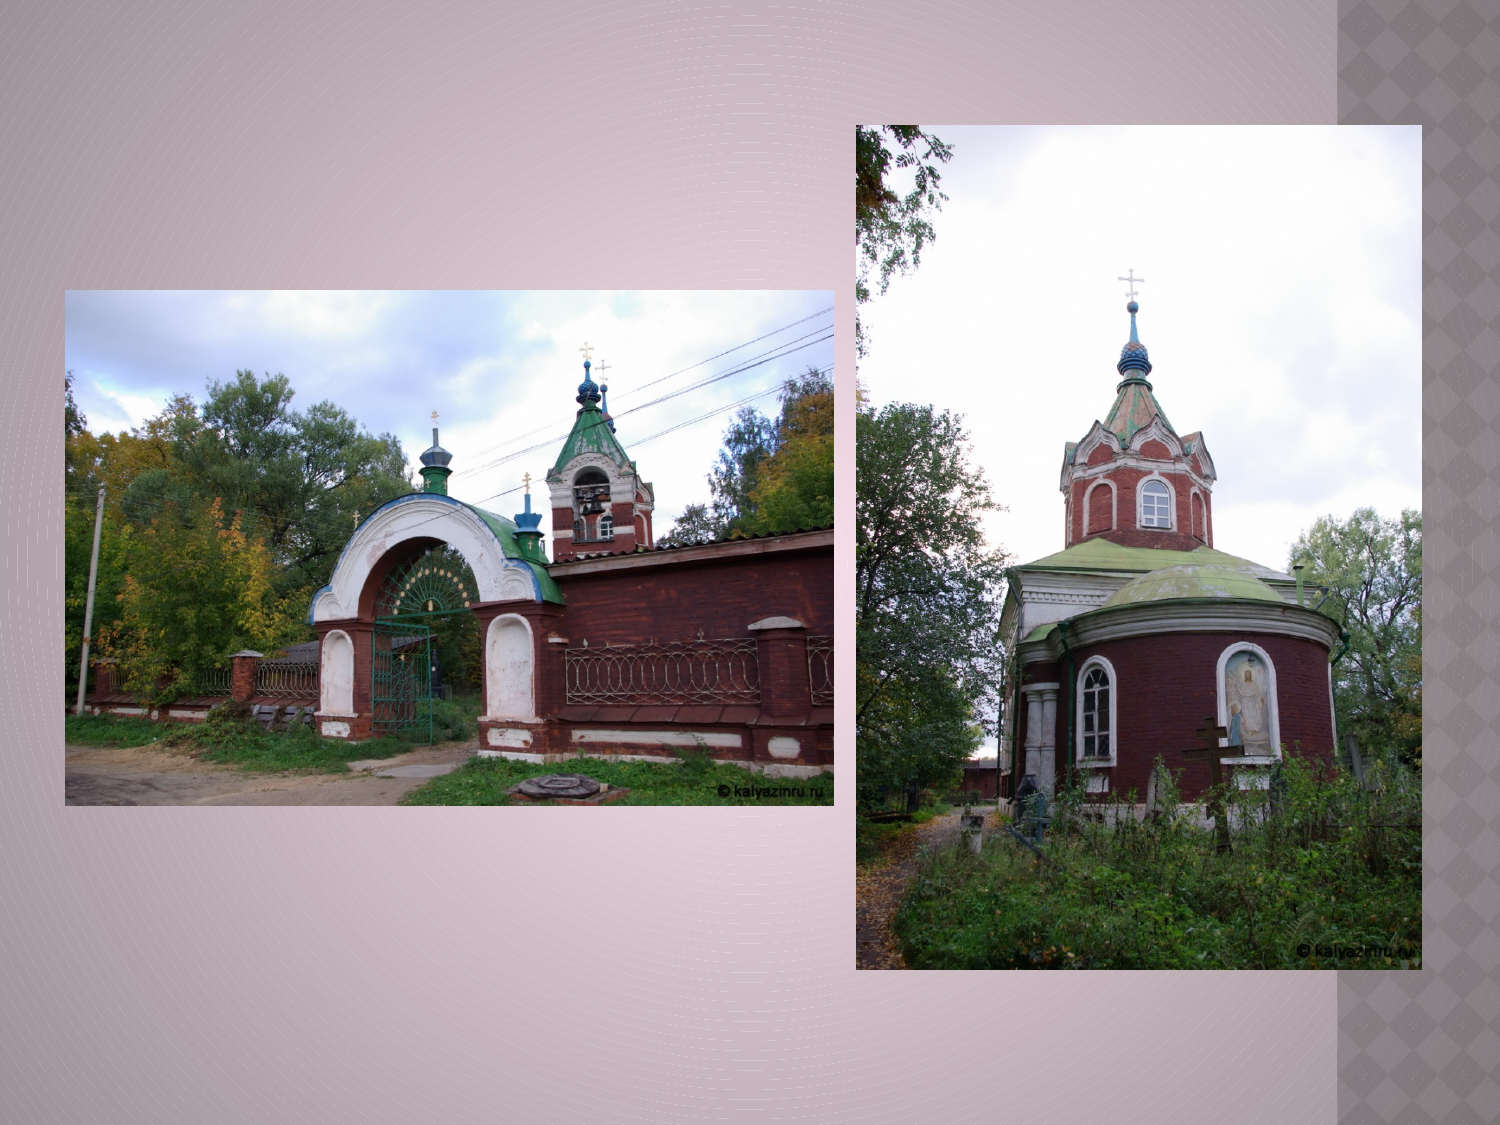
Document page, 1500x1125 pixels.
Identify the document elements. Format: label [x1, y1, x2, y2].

list [64, 290, 835, 806]
list [855, 124, 1422, 970]
